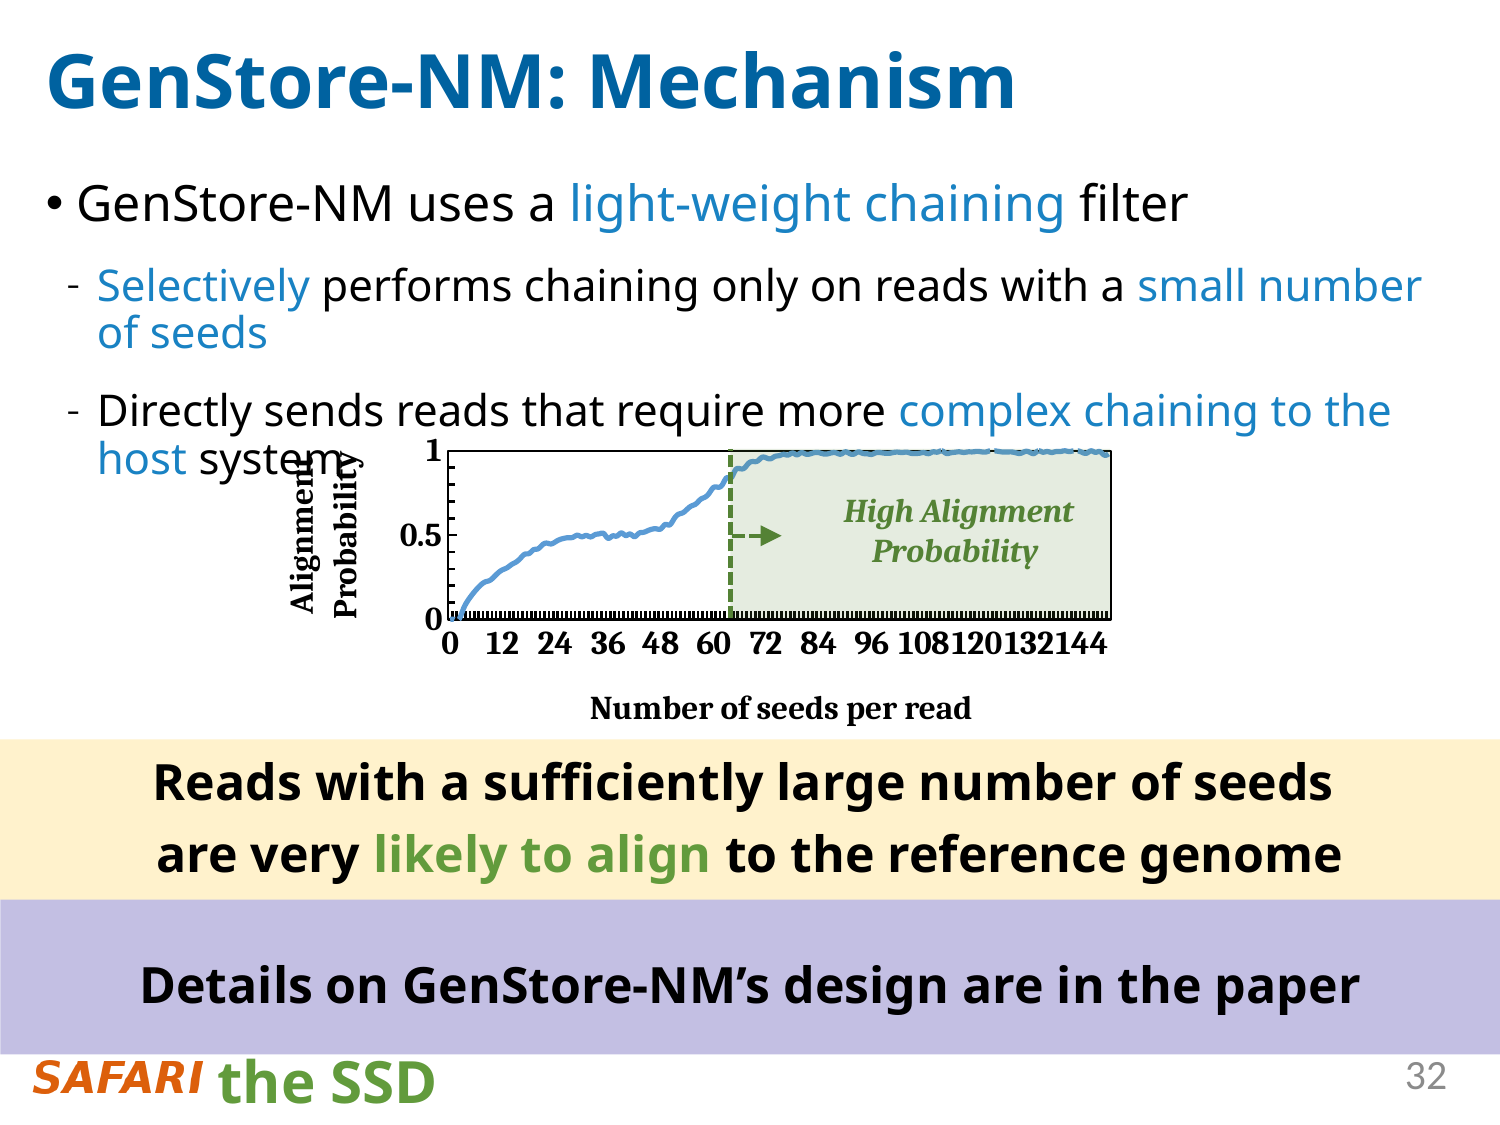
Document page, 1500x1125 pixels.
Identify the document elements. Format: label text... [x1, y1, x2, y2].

text_box Probability [327, 543, 355, 655]
text_box Details on GenStore-NM’s design are in the paper [0, 898, 1500, 1055]
text_box Reads with a sufficiently large number of seeds are very likely to align to the reference genome [0, 738, 1500, 898]
text_box GenStore-NM uses a light-weight chaining filter Selectively performs chaining only on reads with a small number of seeds Directly sends reads that require more complex chaining to the host system [31, 170, 1490, 543]
chart [355, 381, 1407, 698]
picture [63, 916, 187, 1040]
picture [31, 1055, 209, 1104]
text_box Alignment [272, 543, 327, 655]
title GenStore-NM: Mechanism [31, 15, 1475, 143]
text_box Number of seeds per read [526, 698, 1036, 734]
